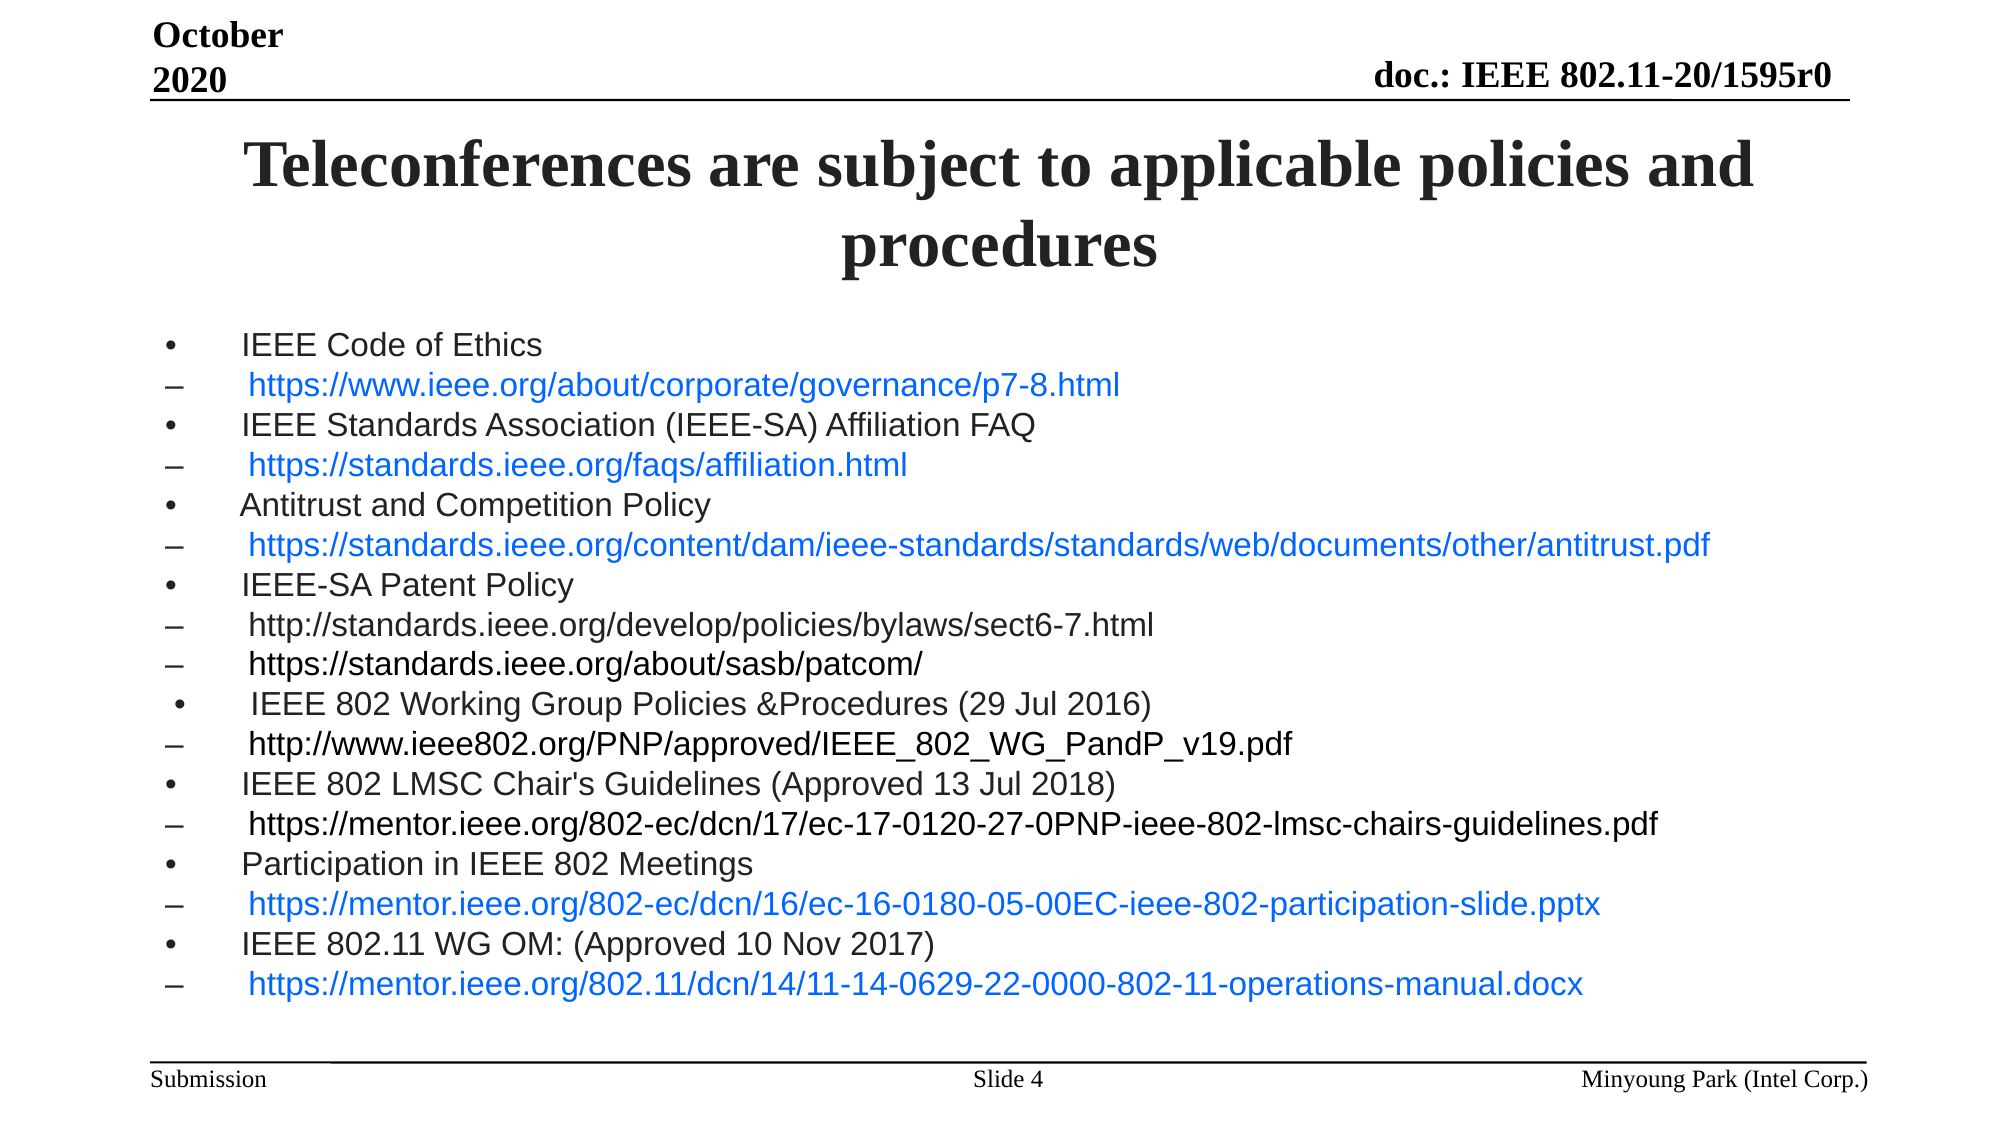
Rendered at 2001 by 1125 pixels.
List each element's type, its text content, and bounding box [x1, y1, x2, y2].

slide_number Slide 4 [964, 1061, 1053, 1093]
list • IEEE Code of Ethics – https://www.ieee.org/about/corporate/governance/p7-8.html • IEEE Standards Association (IEEE-SA) Affiliation FAQ – https://standards.ieee.org/faqs/affiliation.html • Antitrust and Competition Policy – https://standards.ieee.org/content/dam/ieee-standards/standards/web/documents/other/antitrust.pdf • IEEE-SA Patent Policy – http://standards.ieee.org/develop/policies/bylaws/sect6-7.html – https://standards.ieee.org/about/sasb/patcom/ • IEEE 802 Working Group Policies &Procedures (29 Jul 2016) – http://www.ieee802.org/PNP/approved/IEEE_802_WG_PandP_v19.pdf • IEEE 802 LMSC Chair's Guidelines (Approved 13 Jul 2018) – https://mentor.ieee.org/802-ec/dcn/17/ec-17-0120-27-0PNP-ieee-802-lmsc-chairs-guidelines.pdf • Participation in IEEE 802 Meetings – https://mentor.ieee.org/802-ec/dcn/16/ec-16-0180-05-00EC-ieee-802-participation-slide.pptx • IEEE 802.11 WG OM: (Approved 10 Nov 2017) – https://mentor.ieee.org/802.11/dcn/14/11-14-0629-22-0000-802-11-operations-manual.docx [150, 315, 1747, 1010]
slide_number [152, 54, 347, 101]
footer Minyoung Park (Intel Corp.) [1266, 1061, 1869, 1093]
title Teleconferences are subject to applicable policies and procedures [150, 112, 1850, 288]
